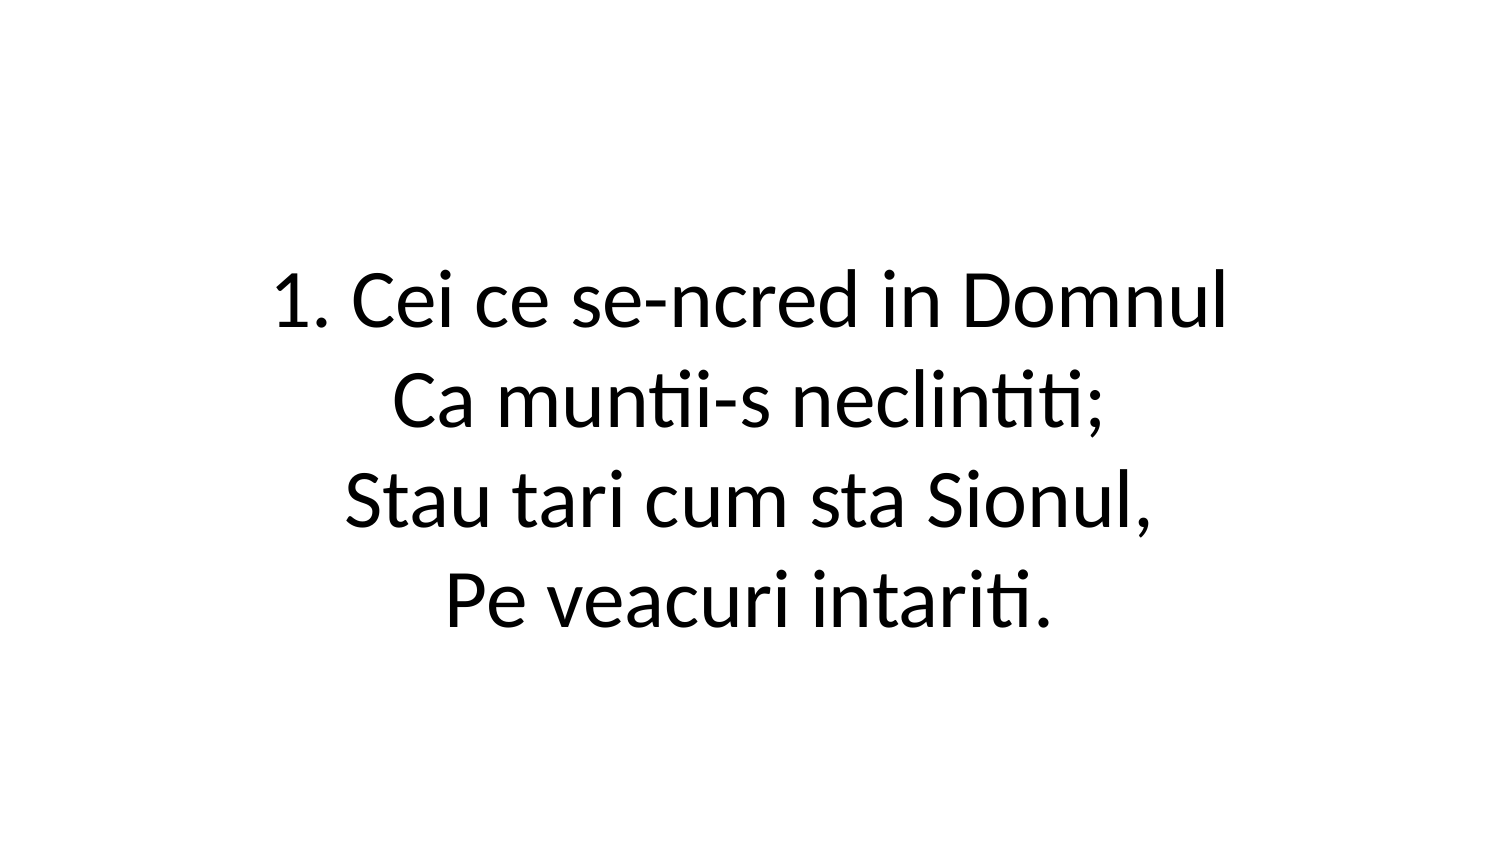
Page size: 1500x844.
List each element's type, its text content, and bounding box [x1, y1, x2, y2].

text_box 1. Cei ce se-ncred in Domnul Ca muntii-s neclintiti; Stau tari cum sta Sionul, Pe veacuri intariti. [254, 192, 1246, 652]
